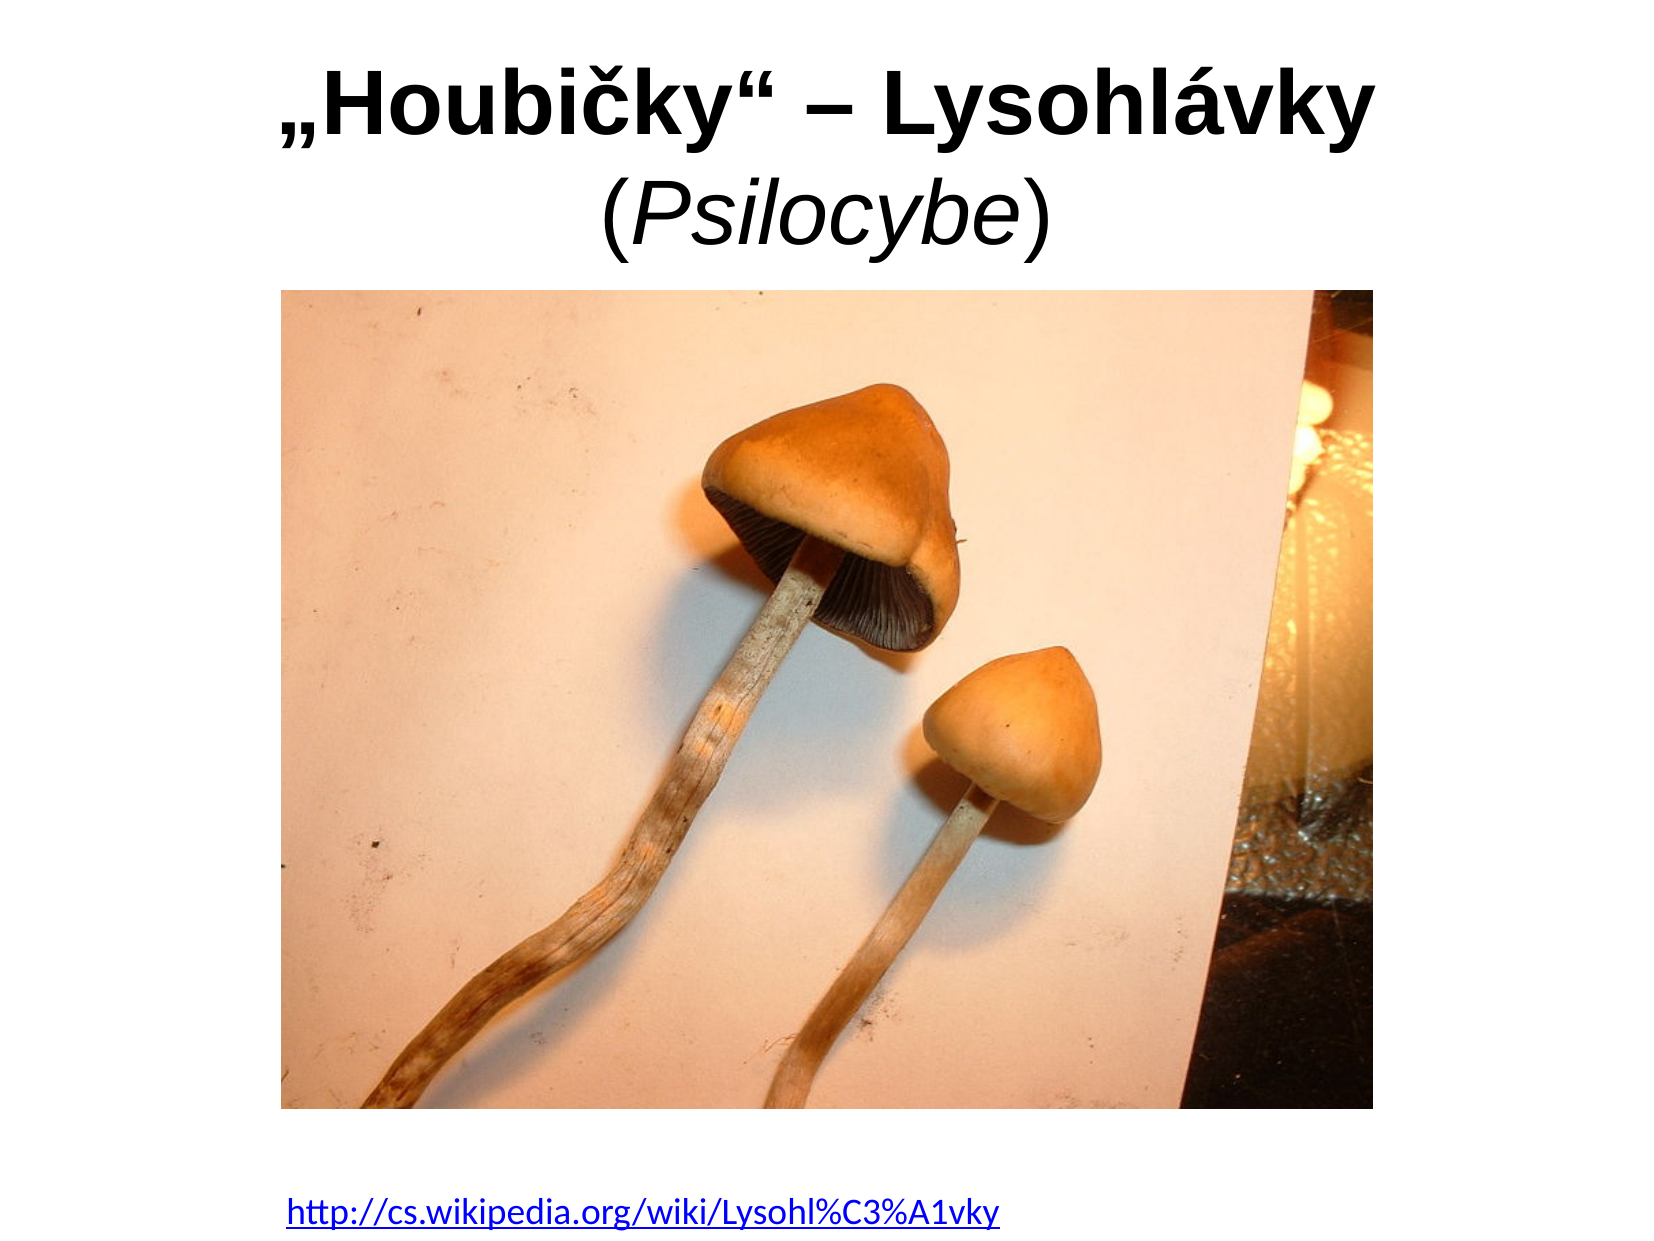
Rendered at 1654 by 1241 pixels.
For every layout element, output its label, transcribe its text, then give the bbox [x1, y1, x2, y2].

text_box http://cs.wikipedia.org/wiki/Lysohl%C3%A1vky [271, 1179, 1465, 1240]
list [280, 289, 1373, 1109]
title „Houbičky“ – Lysohlávky (Psilocybe) [82, 49, 1571, 257]
